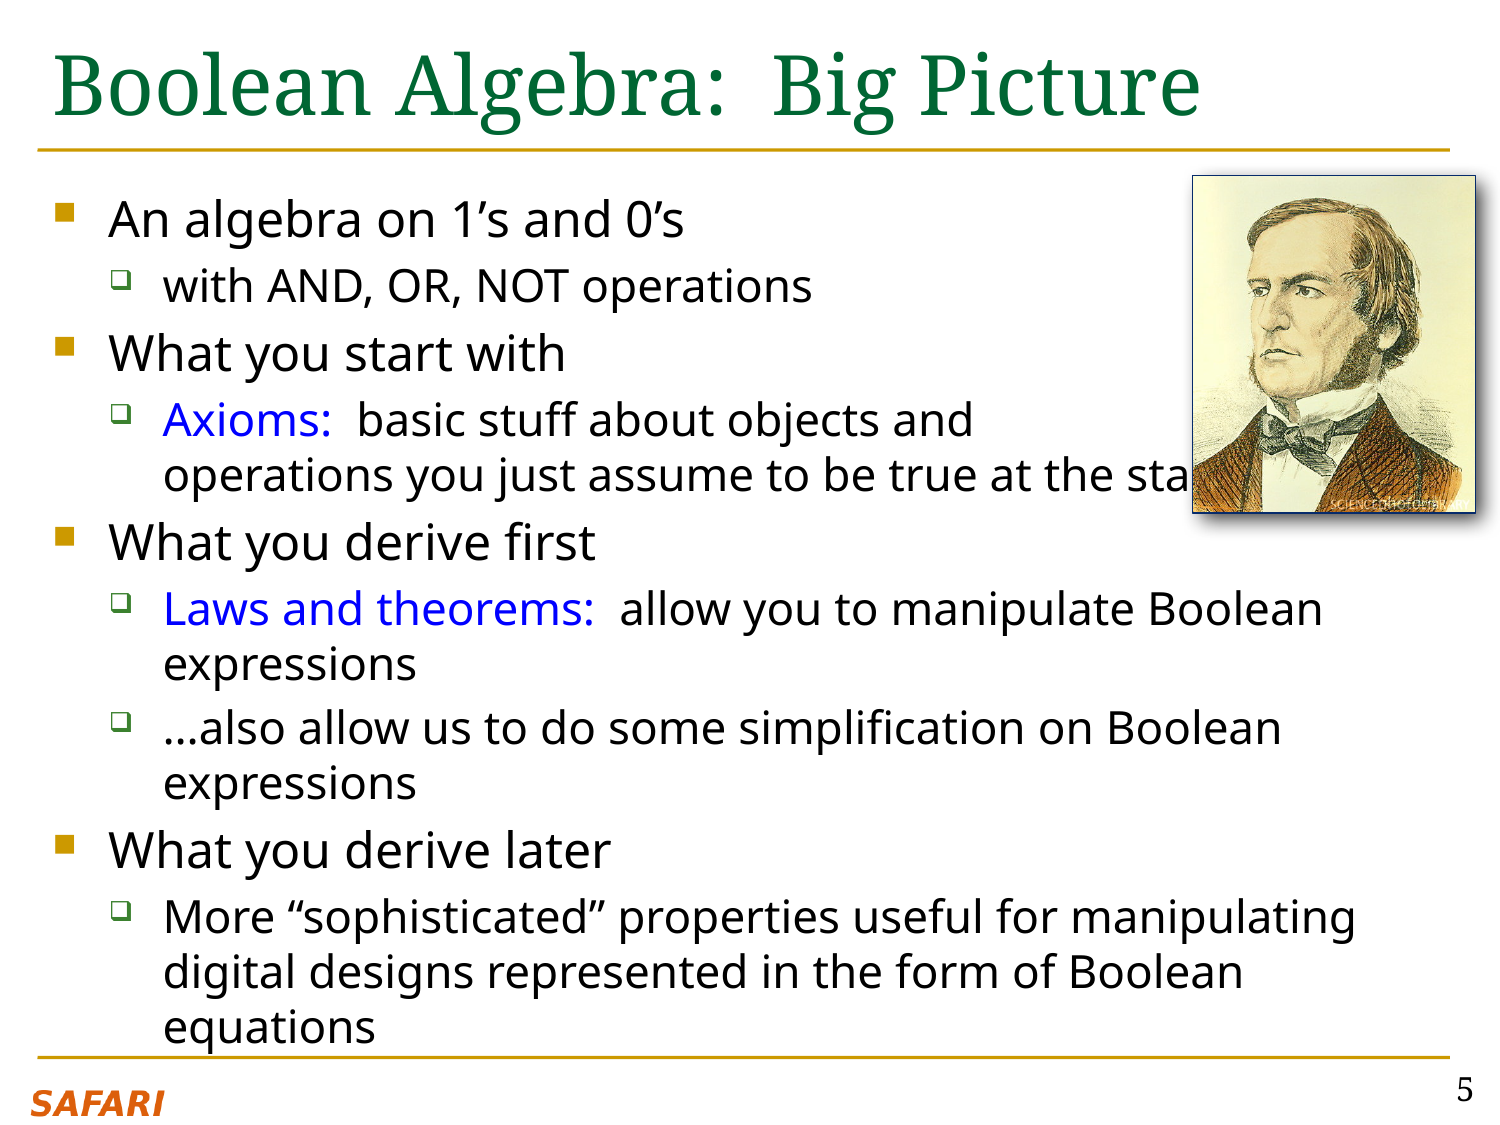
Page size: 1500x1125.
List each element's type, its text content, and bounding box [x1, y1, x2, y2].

picture [1192, 175, 1476, 513]
slide_number 5 [1139, 1045, 1490, 1121]
picture [29, 1083, 169, 1124]
list An algebra on 1’s and 0’s with AND, OR, NOT operations What you start with Axioms: basic stuff about objects and operations you just assume to be true at the start What you derive first Laws and theorems: allow you to manipulate Boolean expressions …also allow us to do some simplification on Boolean expressions What you derive later More “sophisticated” properties useful for manipulating digital designs represented in the form of Boolean equations [37, 179, 1450, 1025]
title Boolean Algebra: Big Picture [37, 24, 1450, 170]
